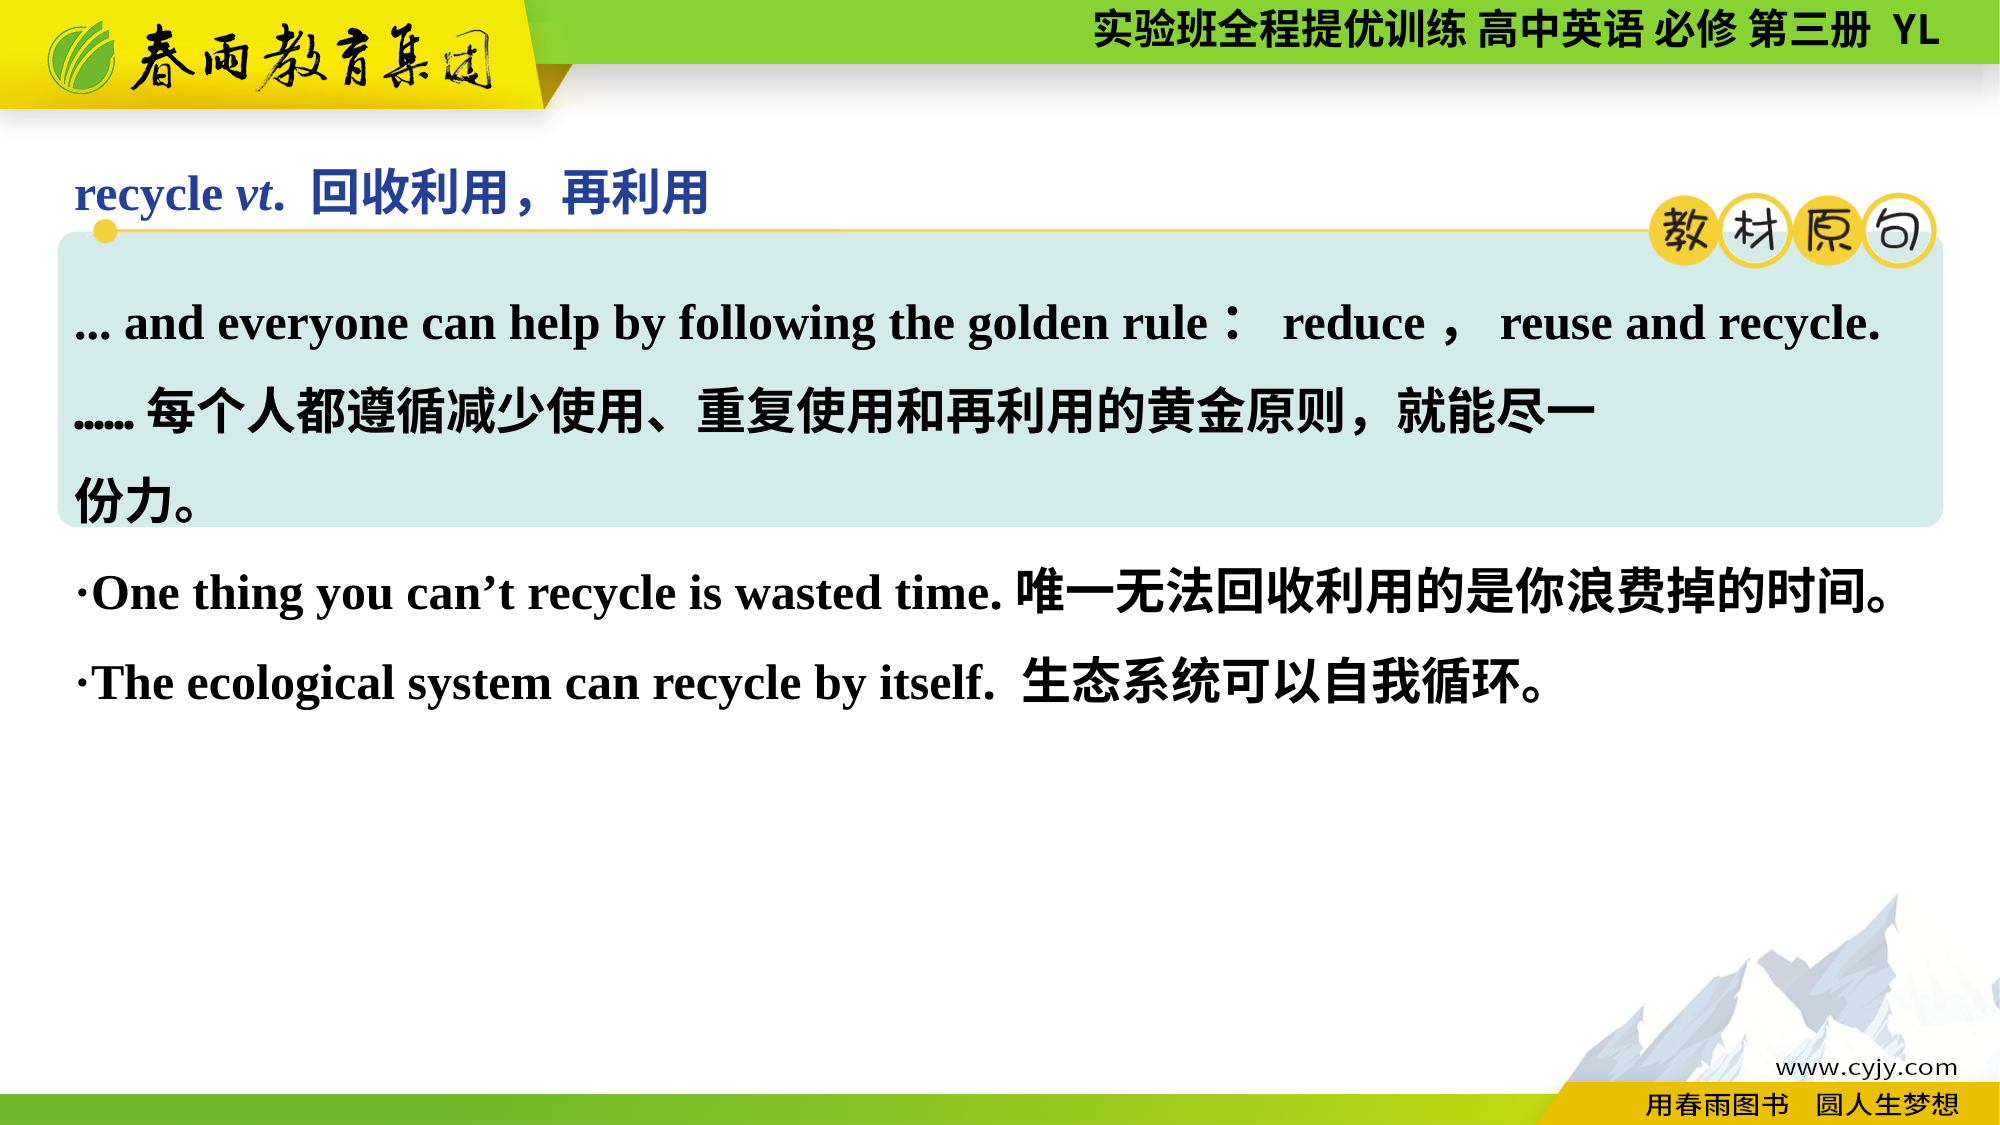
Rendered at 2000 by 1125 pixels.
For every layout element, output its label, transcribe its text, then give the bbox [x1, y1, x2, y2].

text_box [87, 184, 1938, 271]
picture [0, 0, 2000, 1125]
list recycle vt. 回收利用，再利用 ... and everyone can help by following the golden rule：reduce，reuse and recycle.……每个人都遵循减少使用、重复使用和再利用的黄金原则，就能尽一 份力。 ·One thing you can’t recycle is wasted time.唯一无法回收利用的是你浪费掉的时间。 ·The ecological system can recycle by itself. 生态系统可以自我循环。 [59, 122, 1944, 723]
